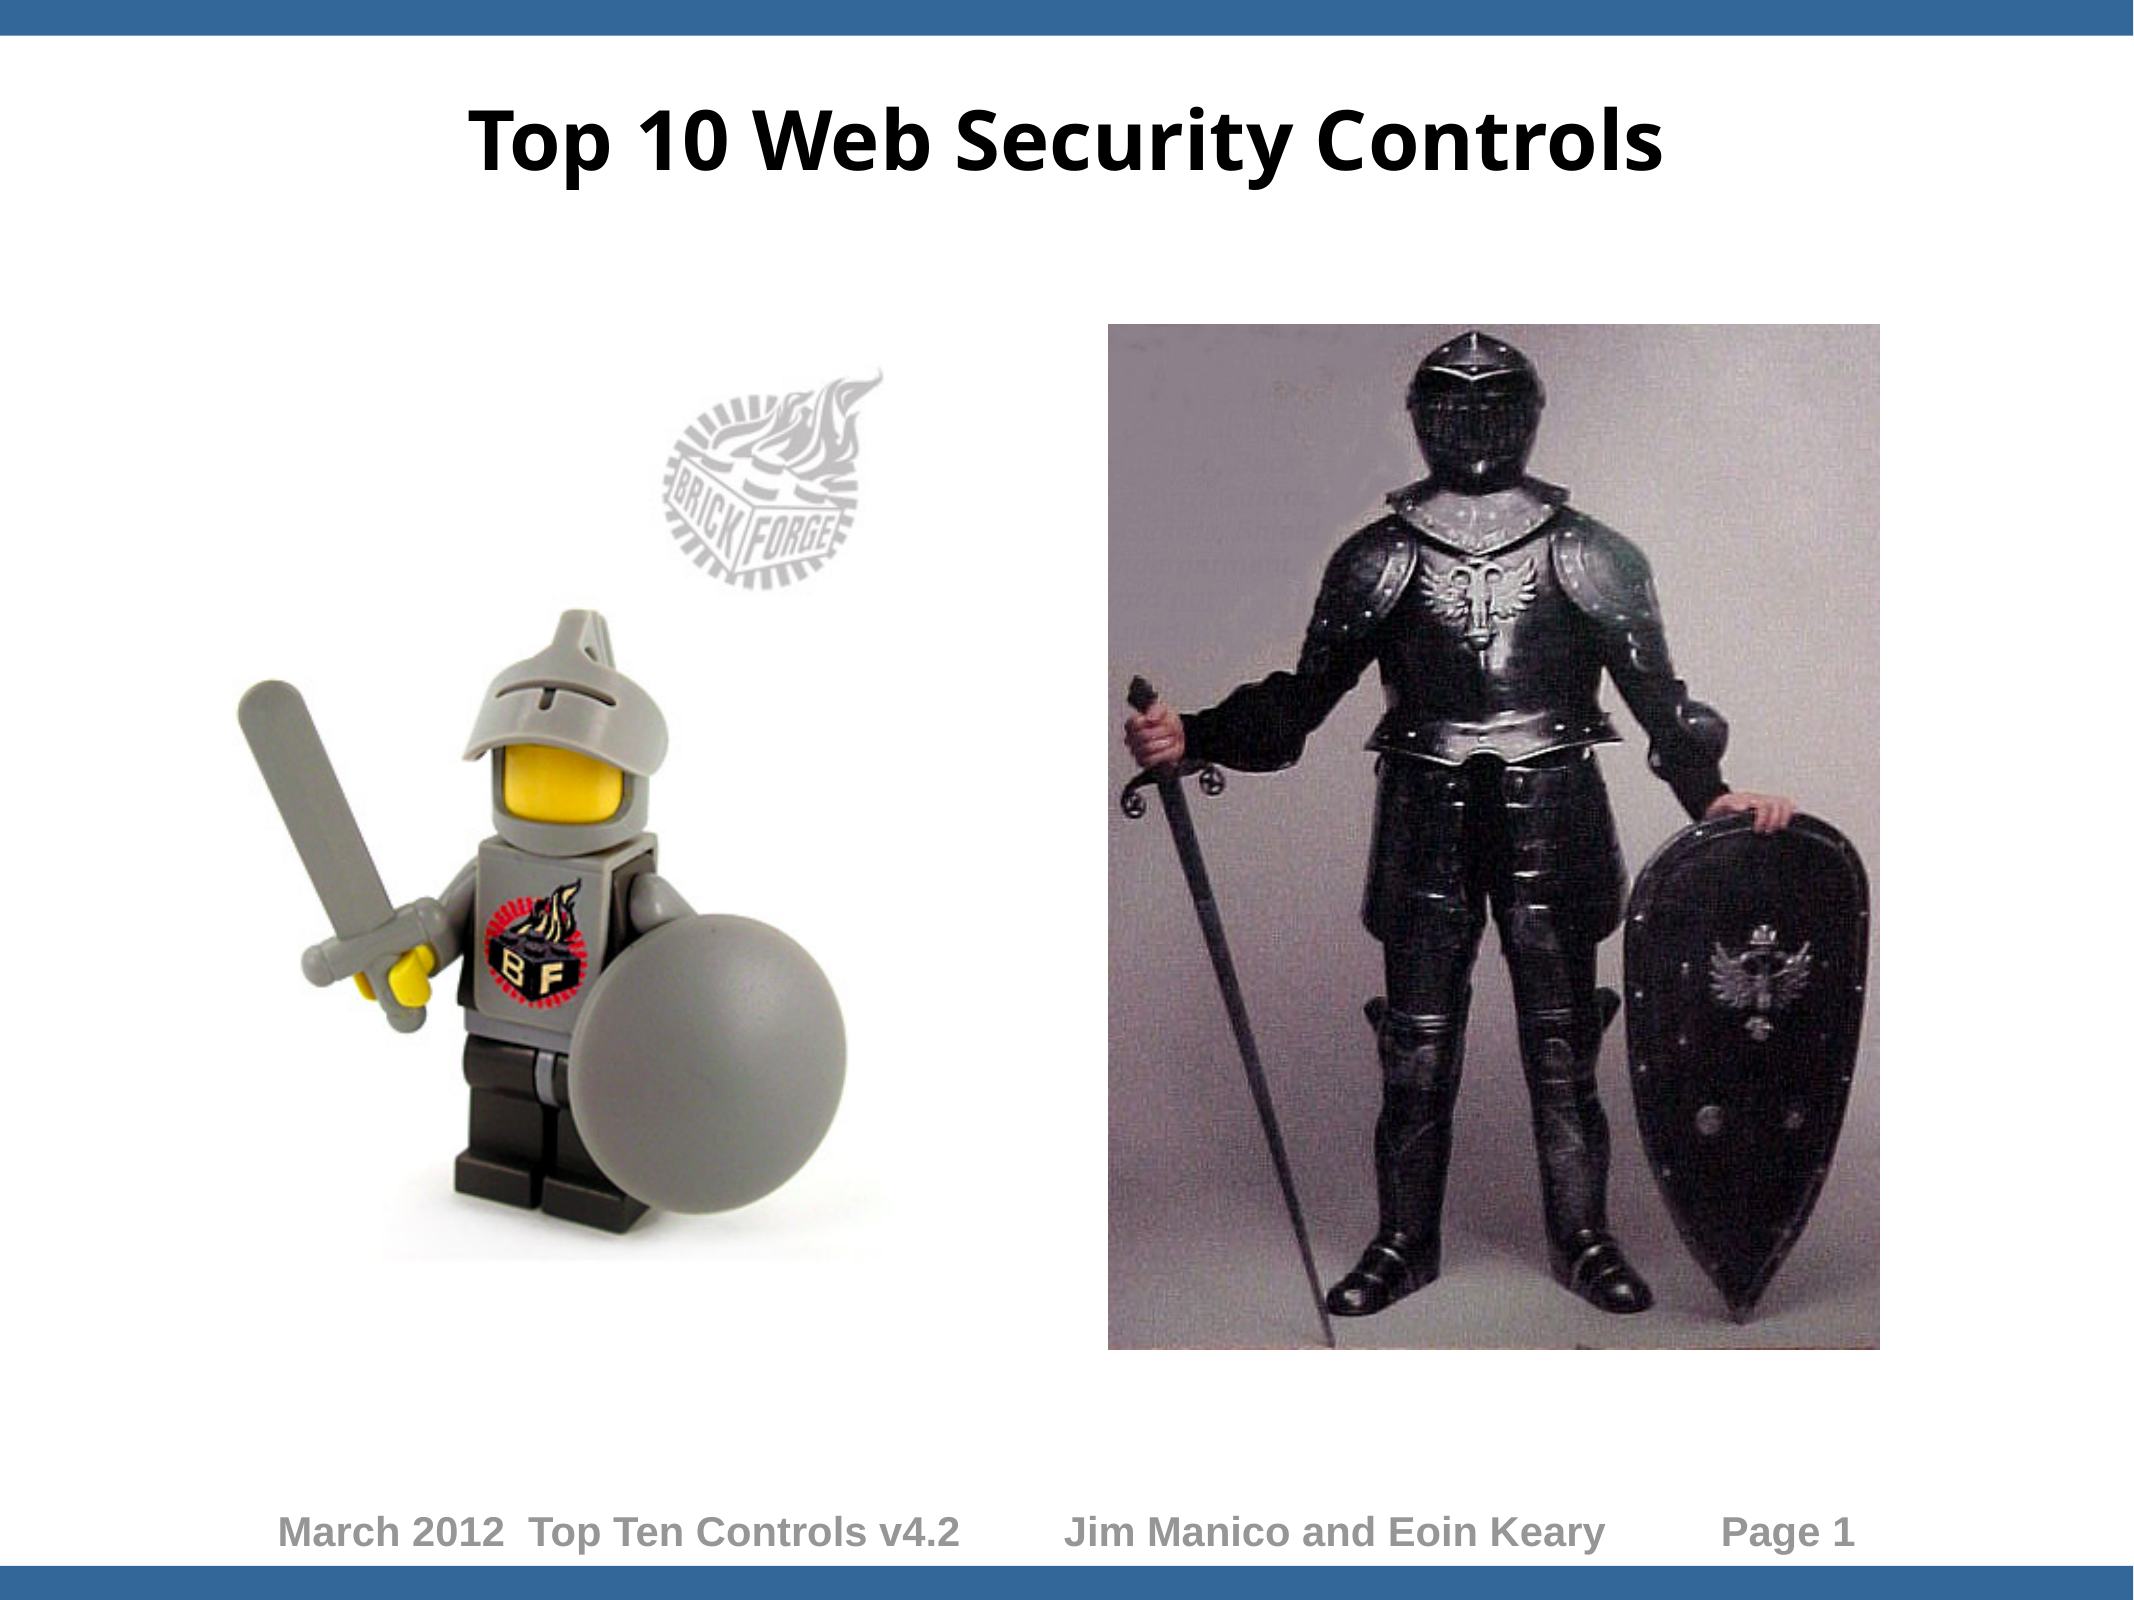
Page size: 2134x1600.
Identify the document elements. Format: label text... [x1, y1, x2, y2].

picture [216, 362, 892, 1263]
title Top 10 Web Security Controls [0, 37, 2134, 237]
picture [1107, 324, 1880, 1351]
